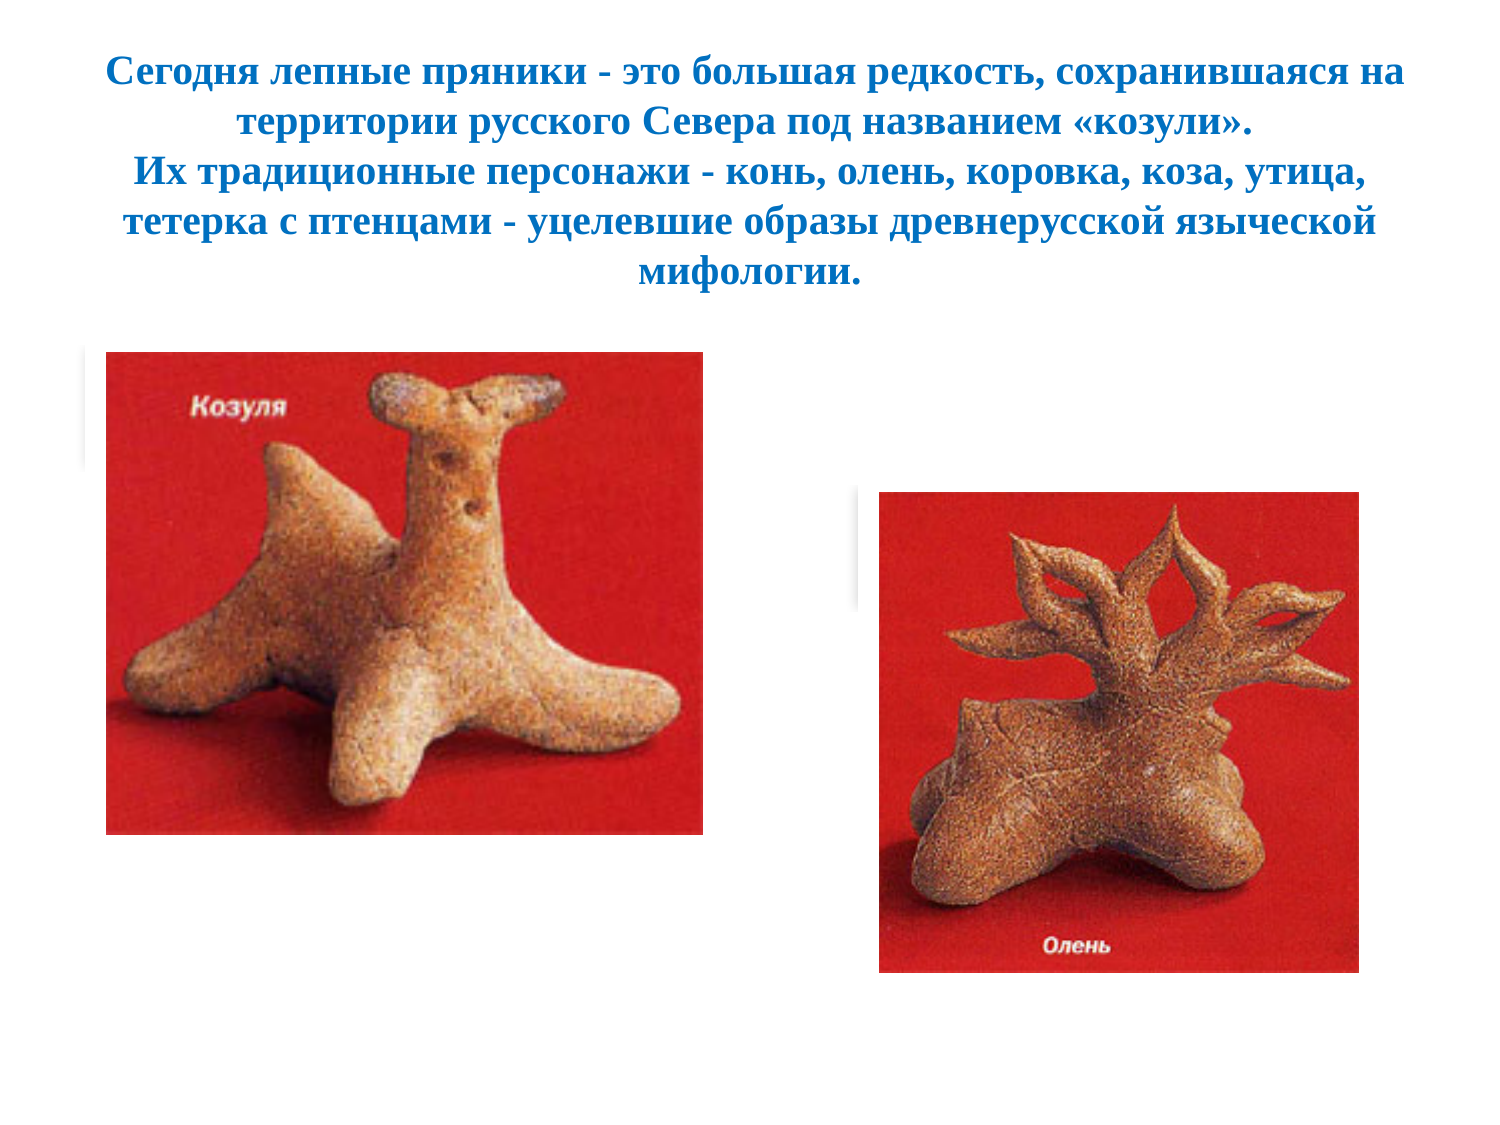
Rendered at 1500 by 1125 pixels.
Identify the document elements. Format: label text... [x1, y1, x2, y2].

text_box Сегодня лепные пряники - это большая редкость, сохранившаяся на территории русского Севеpa под названием «козули». Их традиционные персонажи - конь, олень, коровка, коза, утица, тетерка с птенцами - уцелевшие образы древнерусской языческой мифологии. [46, 35, 1454, 300]
picture [105, 351, 704, 836]
picture [878, 491, 1360, 973]
